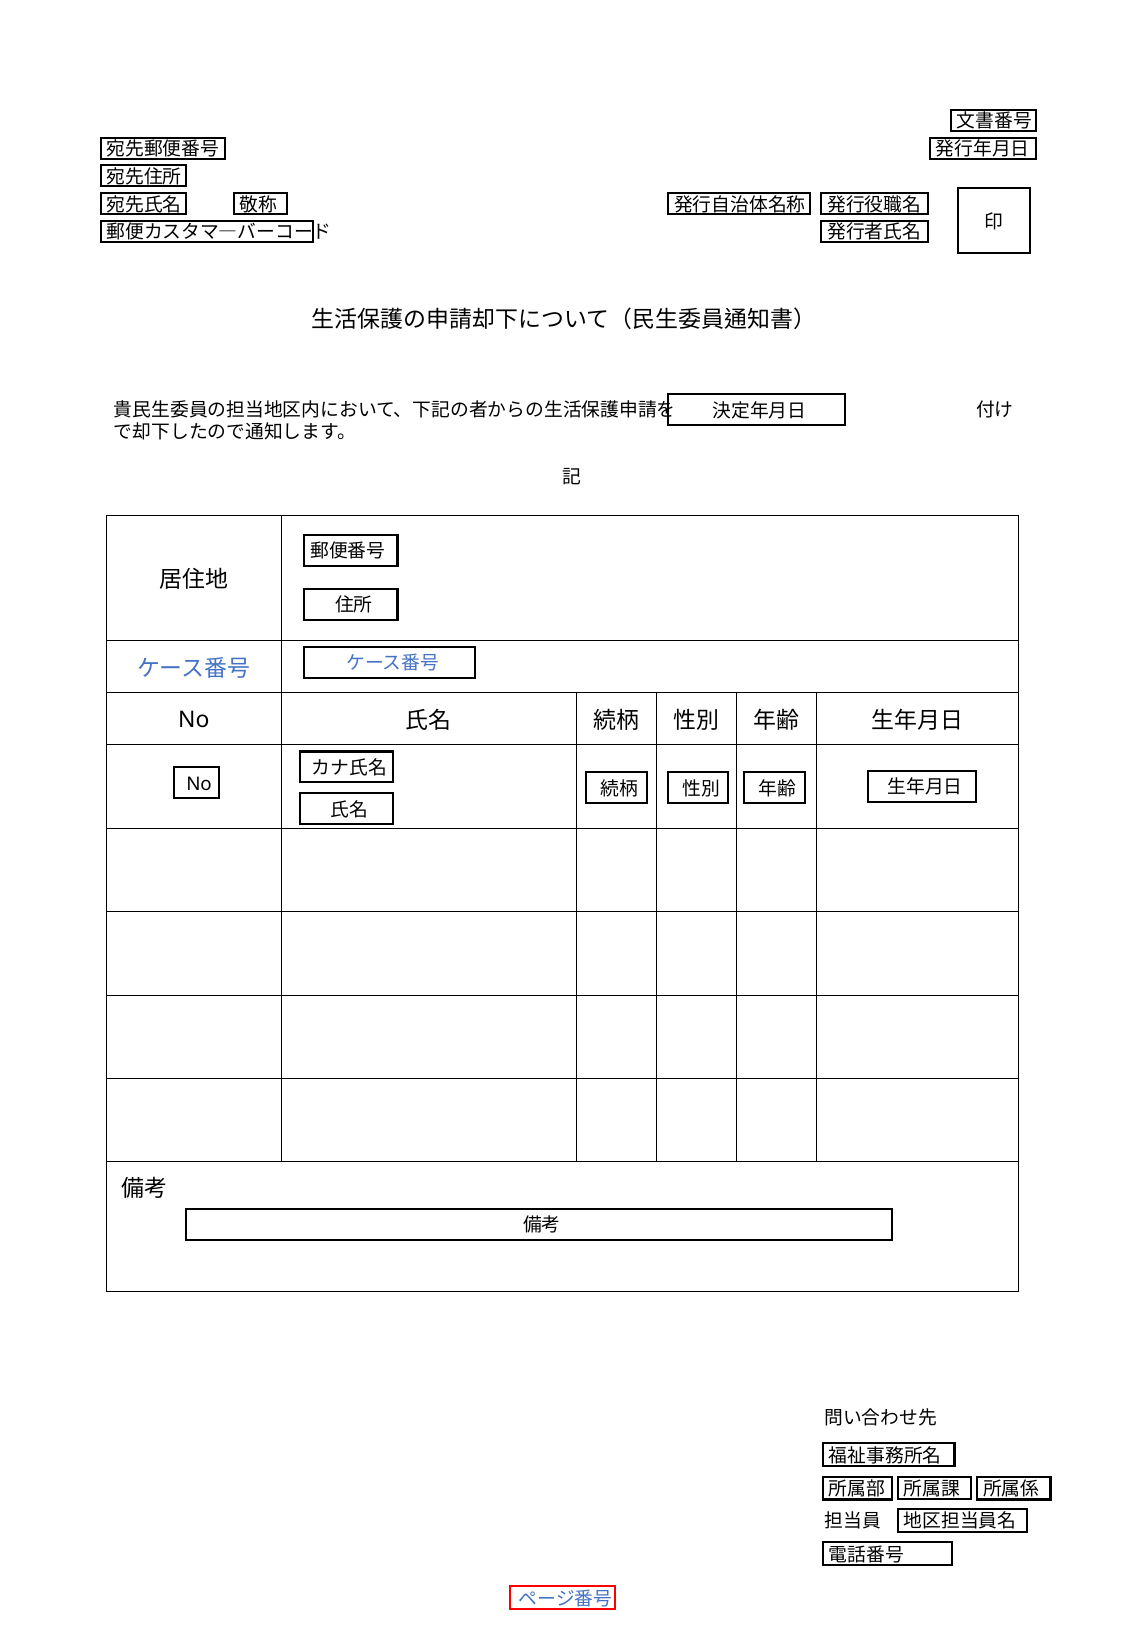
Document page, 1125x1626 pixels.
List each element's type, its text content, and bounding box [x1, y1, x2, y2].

table_cell [282, 996, 576, 1078]
table_cell [737, 996, 816, 1078]
table_cell 年齢 [737, 693, 816, 744]
text_box ケース番号 [303, 646, 476, 679]
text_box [929, 109, 1037, 159]
text_box 氏名 [299, 792, 394, 825]
table_cell [577, 829, 656, 911]
table_cell [817, 1079, 1018, 1161]
text_box 性別 [667, 771, 729, 804]
table_cell [282, 912, 576, 995]
table_cell [107, 745, 281, 828]
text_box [809, 1398, 1051, 1566]
table_cell [282, 1079, 576, 1161]
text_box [100, 137, 314, 242]
table_cell [282, 829, 576, 911]
text_box 続柄 [585, 771, 648, 804]
table_cell [577, 912, 656, 995]
text_box カナ氏名 [299, 750, 394, 783]
table_cell [577, 996, 656, 1078]
table_cell [657, 745, 736, 828]
text_box 生活保護の申請却下について（民生委員通知書） [91, 270, 1037, 340]
table_header 居住地 [107, 516, 281, 640]
table_cell [107, 996, 281, 1078]
table_cell [282, 641, 1018, 692]
text_box ページ番号 [509, 1585, 616, 1610]
table_cell [737, 745, 816, 828]
text_box No [173, 766, 220, 799]
table_cell [577, 745, 656, 828]
table_cell [817, 912, 1018, 995]
table_cell [817, 829, 1018, 911]
table_cell [577, 1079, 656, 1161]
table_cell ケース番号 [107, 641, 281, 692]
table_cell [107, 912, 281, 995]
table_cell No [107, 693, 281, 744]
table_cell [737, 829, 816, 911]
table_cell 備考 [107, 1162, 1018, 1291]
text_box 決定年月日 [667, 393, 846, 426]
table_cell [657, 1079, 736, 1161]
table_cell [817, 745, 1018, 828]
table_cell [737, 1079, 816, 1161]
text_box 貴民生委員の担当地区内において、下記の者からの生活保護申請を 付けで却下したので通知します。 記 [99, 389, 1044, 495]
table_cell 生年月日 [817, 693, 1018, 744]
table_cell [657, 829, 736, 911]
text_box 生年月日 [867, 770, 977, 803]
text_box 郵便番号 [303, 534, 399, 567]
table_cell [107, 829, 281, 911]
text_box 年齢 [743, 771, 806, 804]
text_box 住所 [303, 588, 399, 621]
table_cell 続柄 [577, 693, 656, 744]
table_cell [817, 996, 1018, 1078]
table_cell 性別 [657, 693, 736, 744]
text_box 備考 [185, 1208, 893, 1241]
table_cell 氏名 [282, 693, 576, 744]
table_cell [107, 1079, 281, 1161]
table_cell [657, 912, 736, 995]
table_cell [737, 912, 816, 995]
table_cell [282, 745, 576, 828]
table_cell [657, 996, 736, 1078]
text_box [668, 188, 1030, 254]
table_header [282, 516, 1018, 640]
